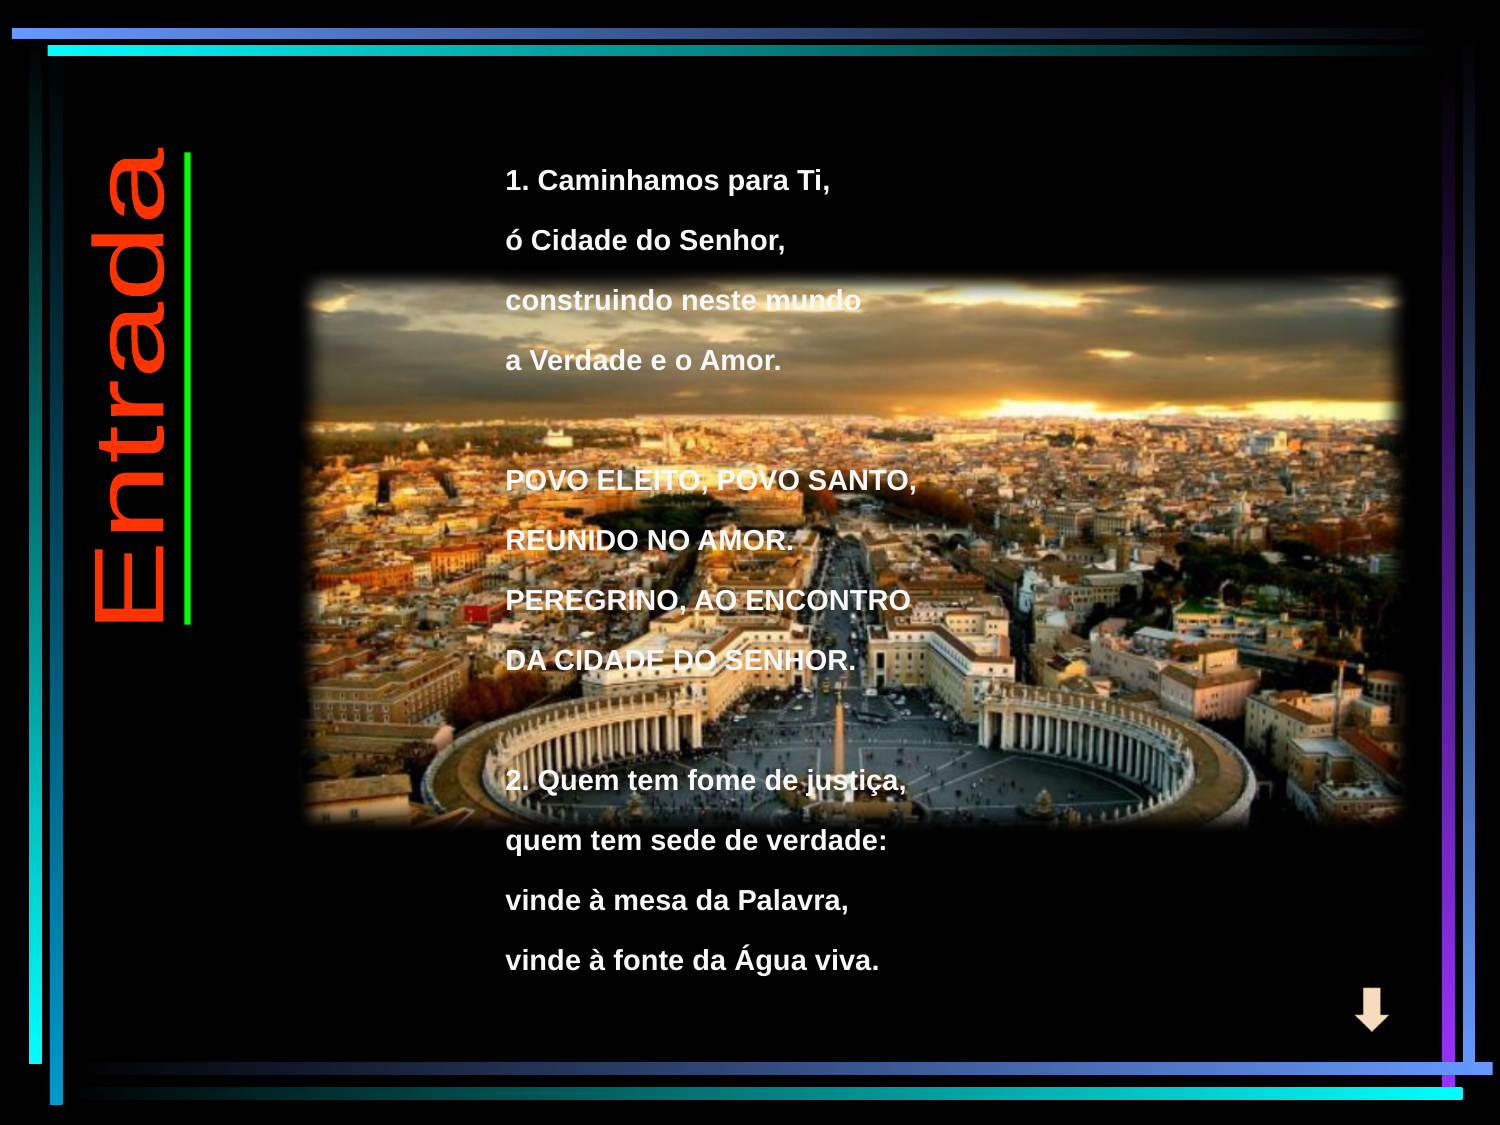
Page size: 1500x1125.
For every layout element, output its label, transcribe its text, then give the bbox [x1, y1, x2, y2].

picture [294, 266, 1412, 835]
text_box 1. Caminhamos para Ti, ó Cidade do Senhor, construindo neste mundo a Verdade e o Amor. POVO ELEITO, POVO SANTO, REUNIDO NO AMOR. PEREGRINO, AO ENCONTRO DA CIDADE DO SENHOR. 2. Quem tem fome de justiça, quem tem sede de verdade: vinde à mesa da Palavra, vinde à fonte da Água viva. [265, 147, 1270, 1003]
picture [1354, 985, 1391, 1029]
